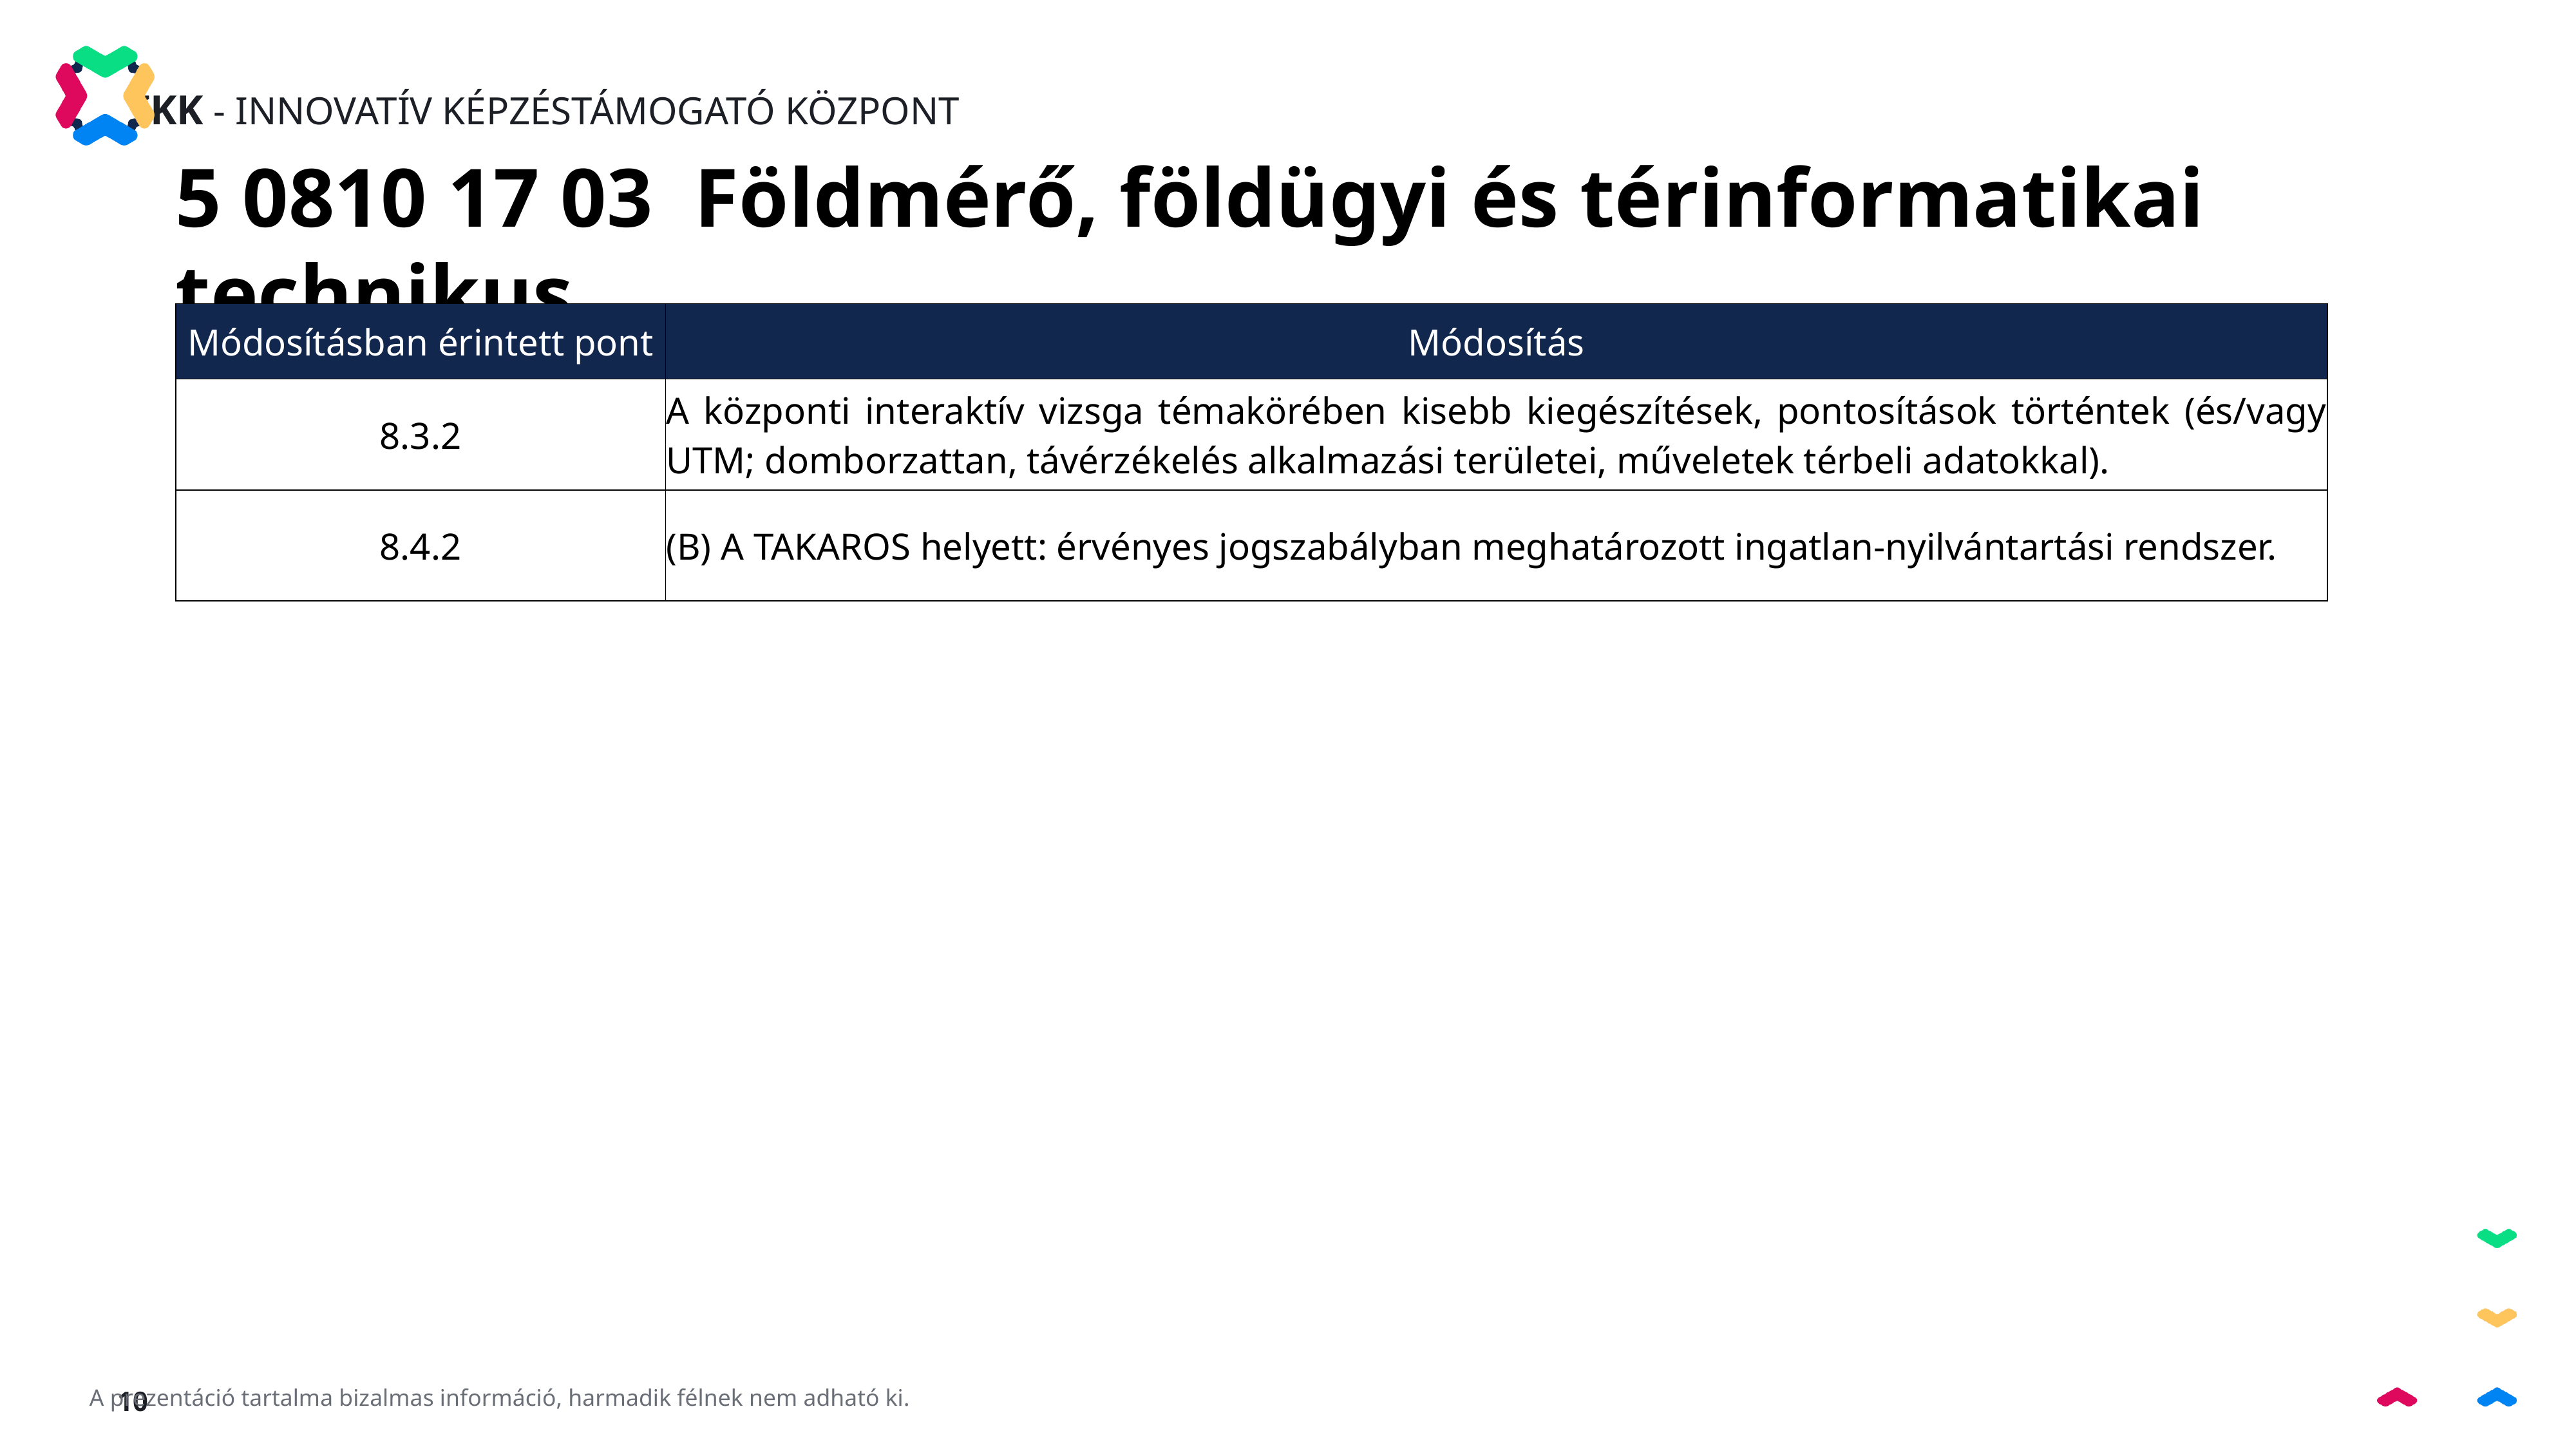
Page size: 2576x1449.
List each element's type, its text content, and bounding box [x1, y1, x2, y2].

table_cell (B) A TAKAROS helyett: érvényes jogszabályban meghatározott ingatlan-nyilvántartási rendszer. [666, 491, 2327, 600]
table_cell A központi interaktív vizsga témakörében kisebb kiegészítések, pontosítások történtek (és/vagy UTM; domborzattan, távérzékelés alkalmazási területei, műveletek térbeli adatokkal). [666, 379, 2327, 489]
table_cell 8.4.2 [176, 491, 665, 600]
picture [2377, 1229, 2517, 1406]
table_header Módosításban érintett pont [176, 304, 665, 379]
list 5 0810 17 03 Földmérő, földügyi és térinformatikai technikus [175, 146, 2360, 227]
table_header Módosítás [666, 304, 2327, 379]
picture [55, 46, 155, 146]
table_cell 8.3.2 [176, 379, 665, 489]
